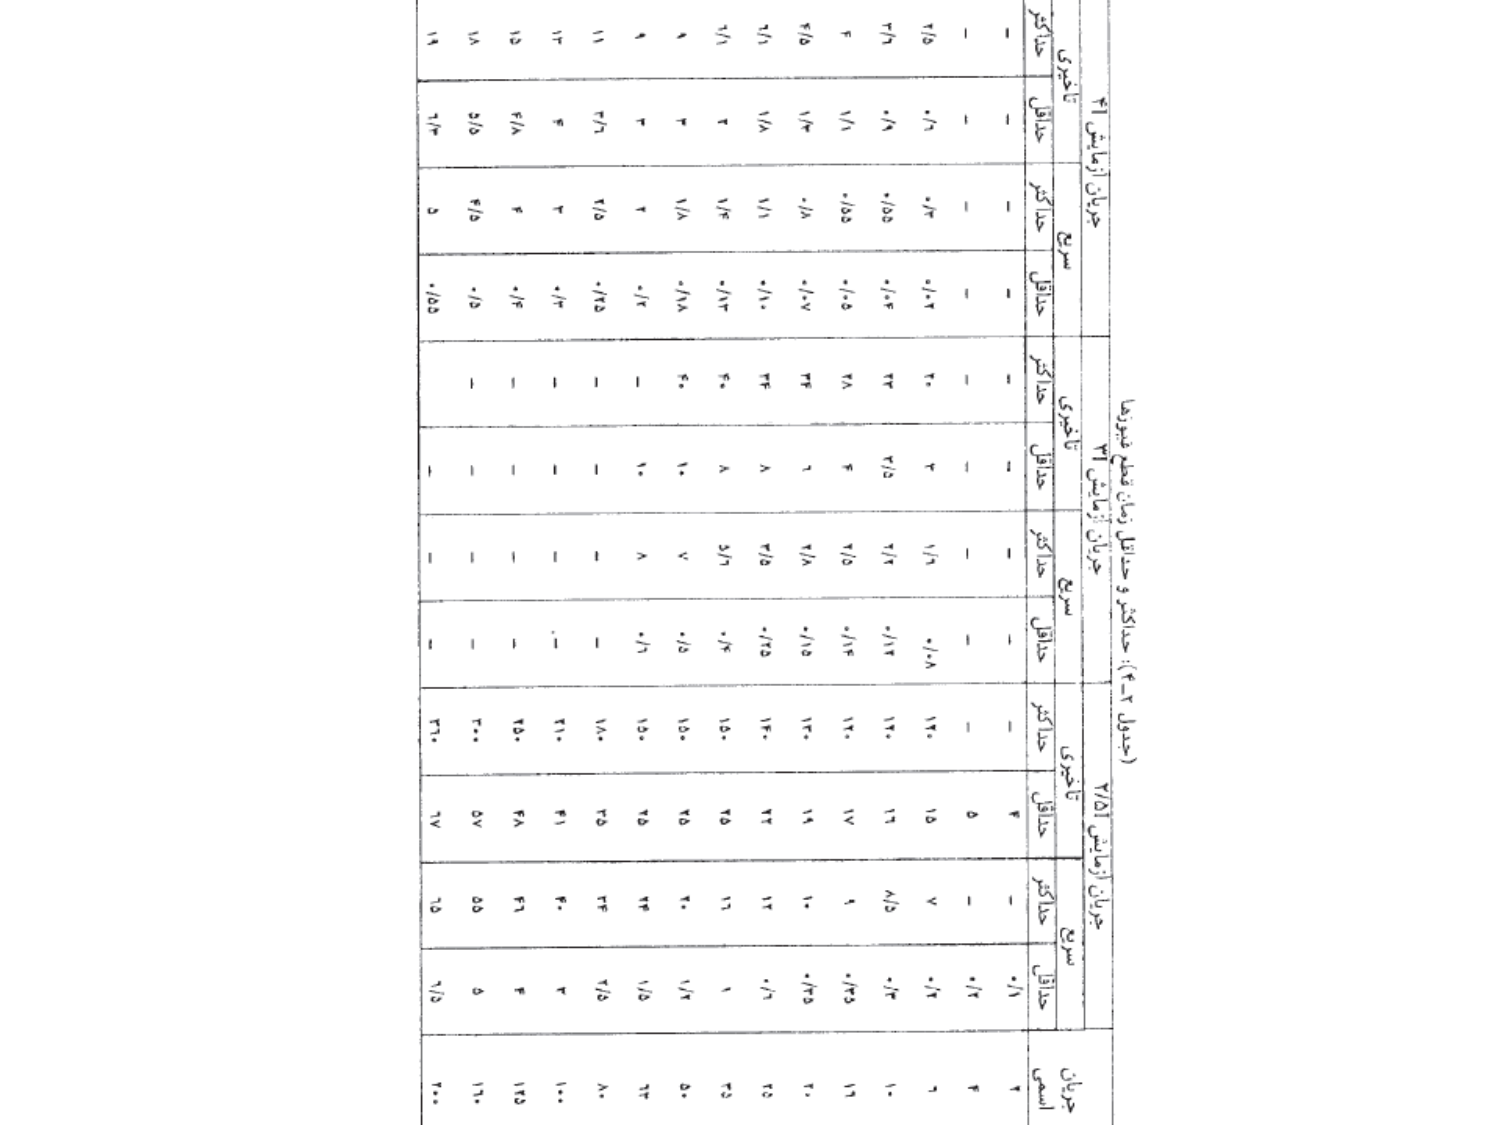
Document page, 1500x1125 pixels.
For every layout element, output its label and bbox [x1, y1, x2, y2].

picture [356, 0, 1144, 1125]
